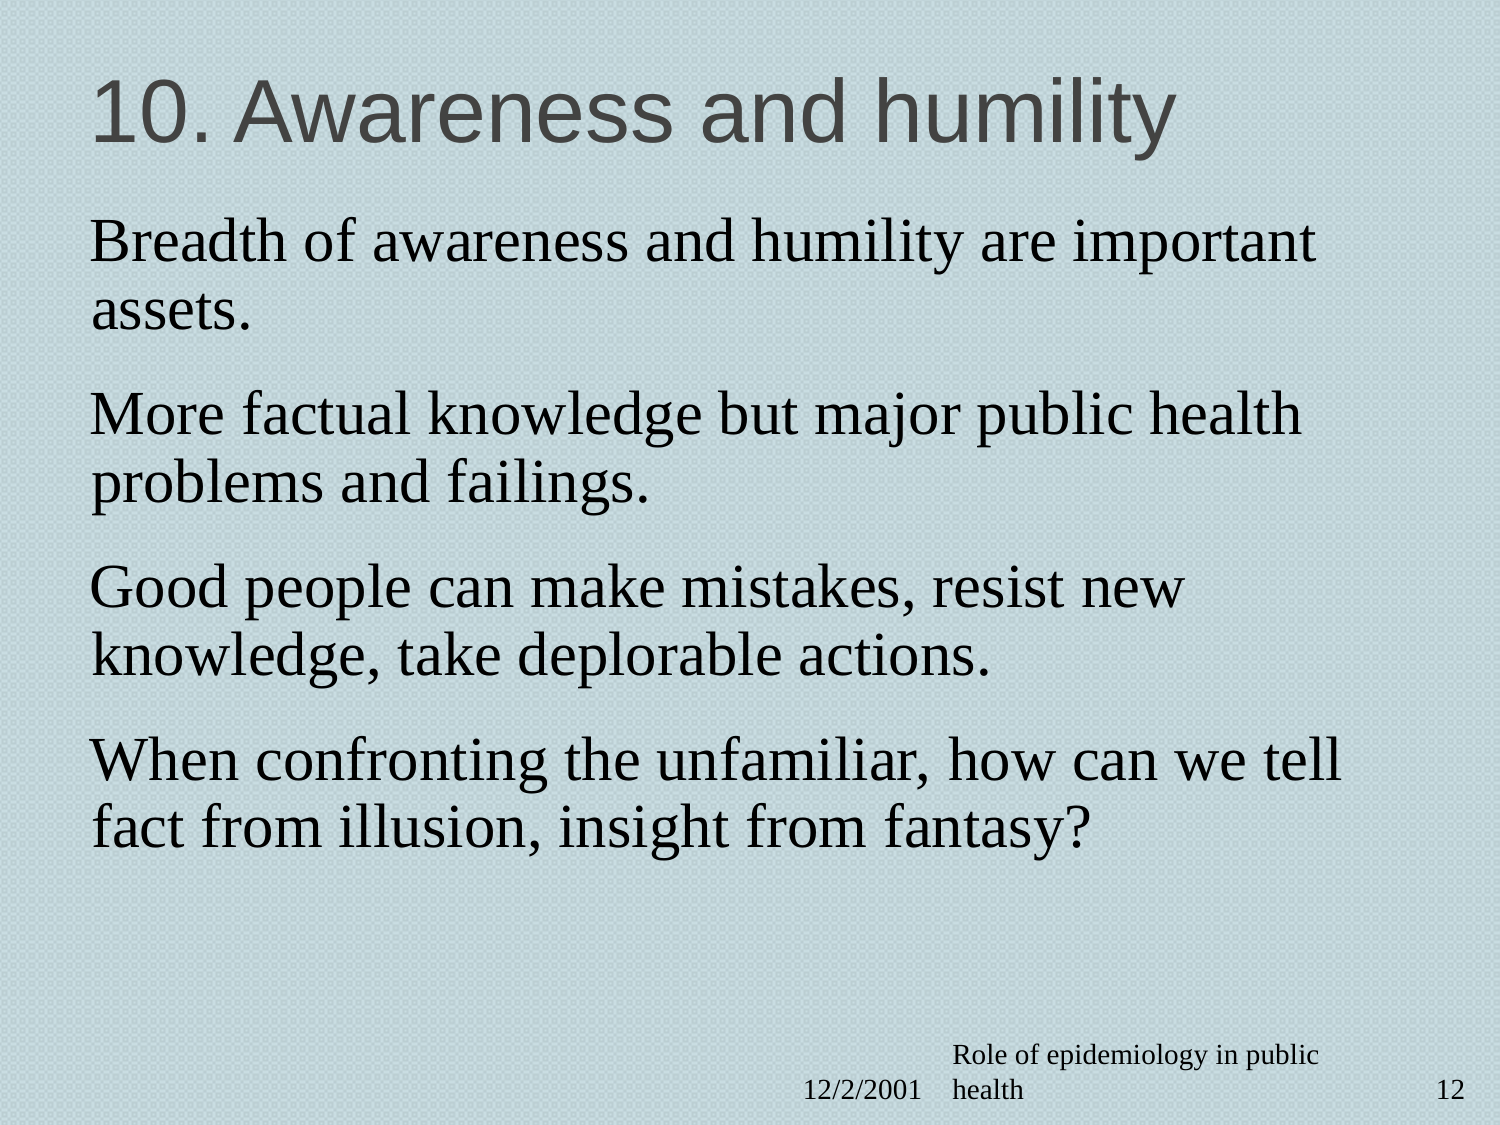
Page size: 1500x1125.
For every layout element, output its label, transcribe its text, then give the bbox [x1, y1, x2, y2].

list Breadth of awareness and humility are important assets. More factual knowledge but major public health problems and failings. Good people can make mistakes, resist new knowledge, take deplorable actions. When confronting the unfamiliar, how can we tell fact from illusion, insight from fantasy? [75, 200, 1450, 875]
title 10. Awareness and humility [75, 12, 1388, 200]
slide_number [587, 1034, 937, 1113]
footer Role of epidemiology in public health [937, 1034, 1413, 1113]
slide_number 12 [1413, 1034, 1488, 1113]
